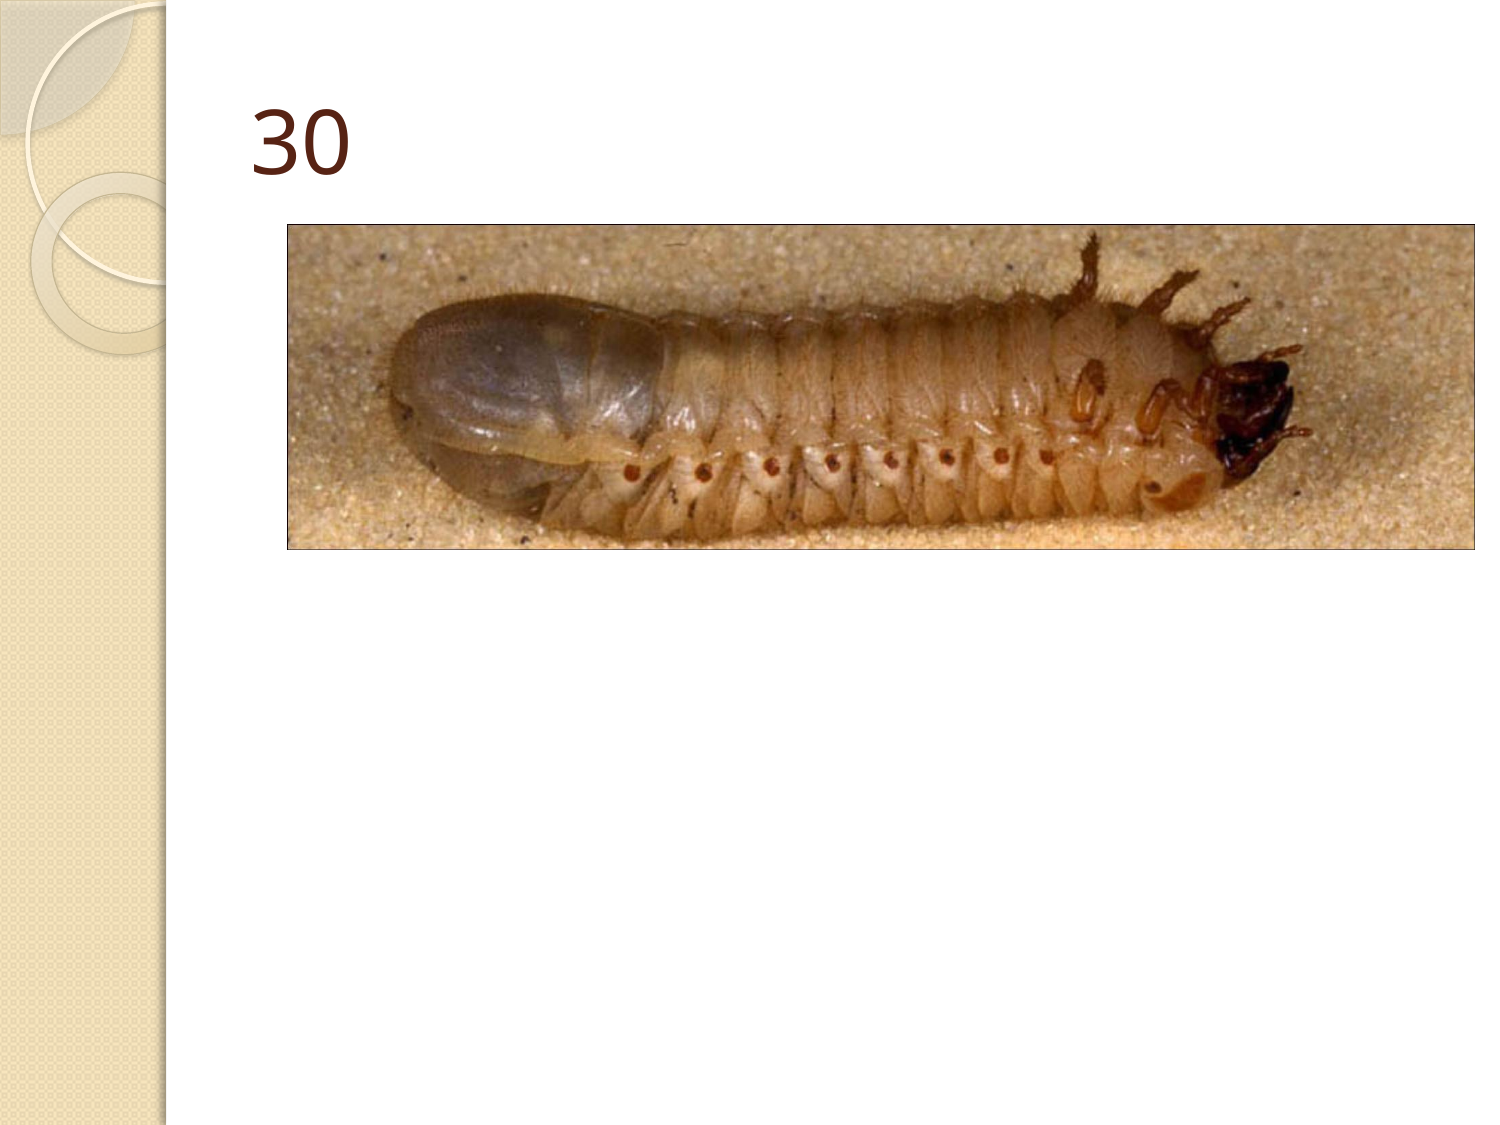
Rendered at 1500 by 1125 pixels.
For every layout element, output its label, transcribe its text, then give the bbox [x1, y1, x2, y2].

title 30 [235, 45, 1466, 233]
picture [287, 224, 1475, 551]
